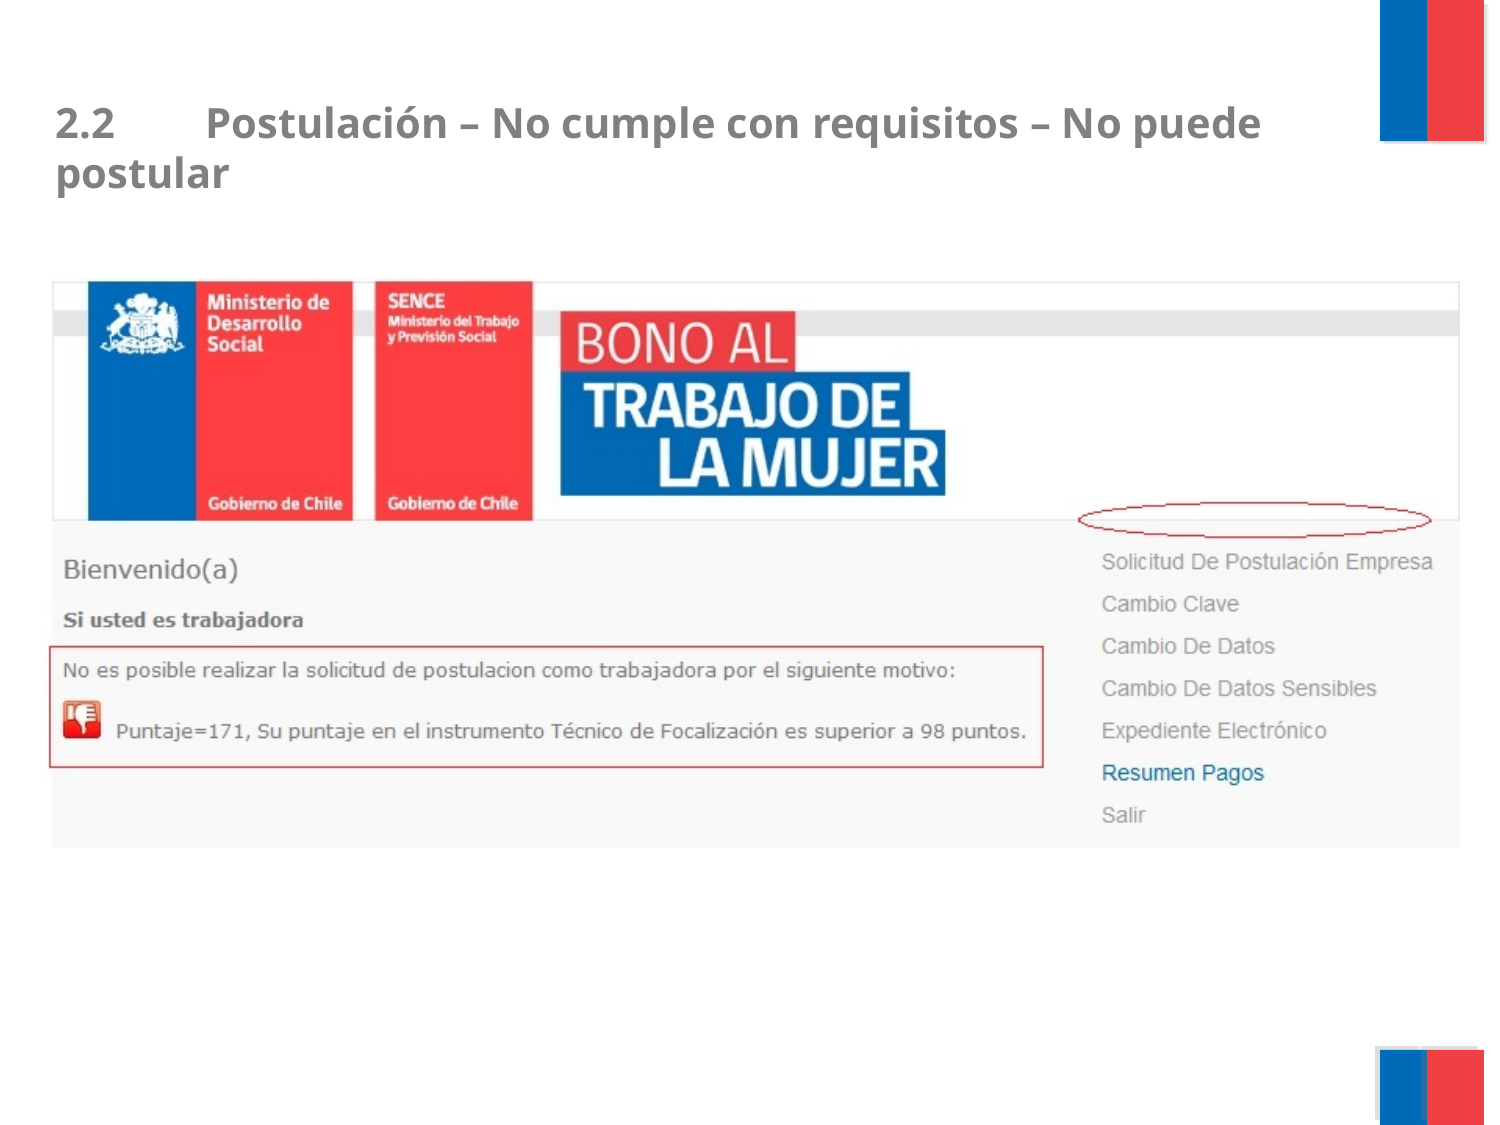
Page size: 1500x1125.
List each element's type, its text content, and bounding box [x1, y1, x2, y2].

picture [40, 277, 1460, 848]
text_box 2.2 Postulación – No cumple con requisitos – No puede postular [40, 89, 1443, 205]
